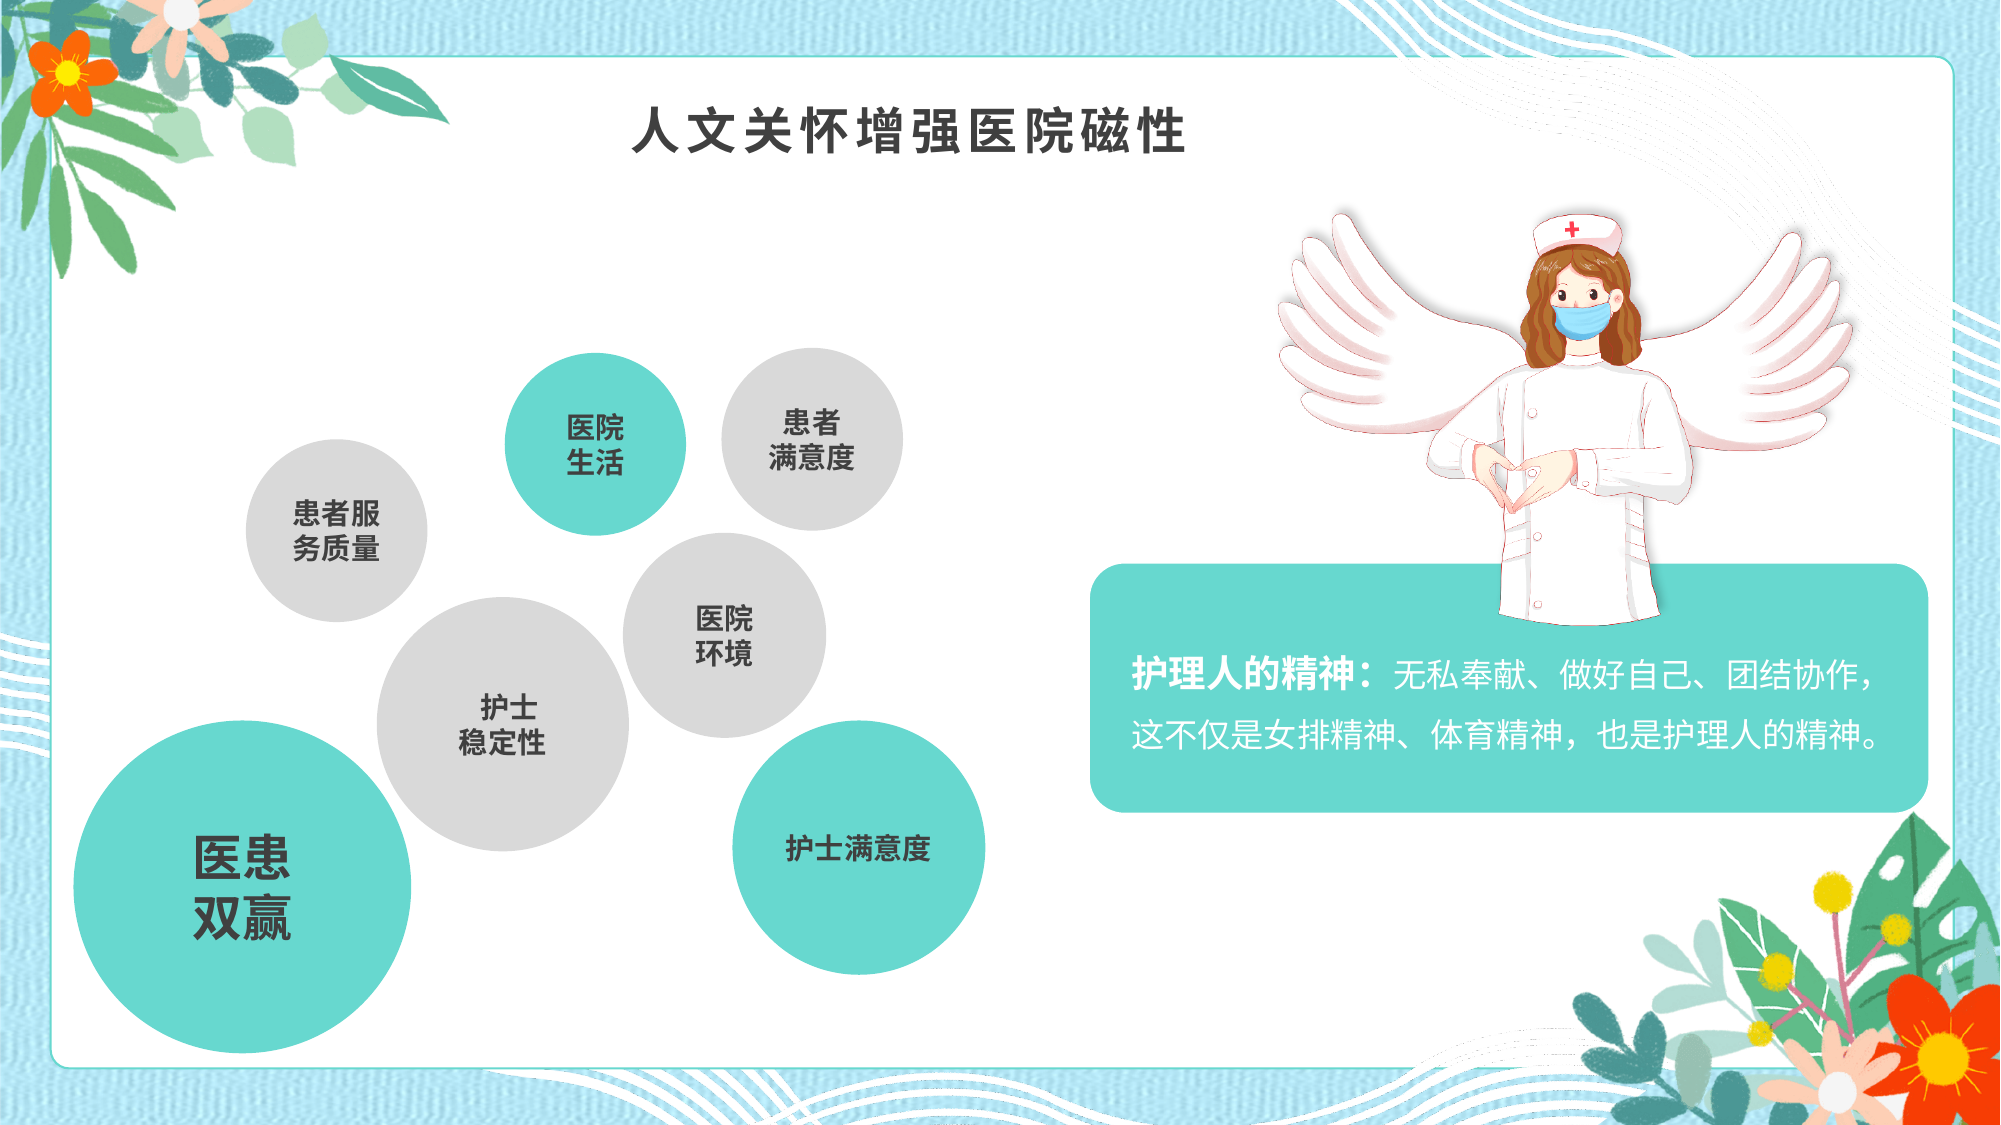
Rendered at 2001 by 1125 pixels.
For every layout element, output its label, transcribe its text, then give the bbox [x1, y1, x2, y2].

text_box 人文关怀增强医院磁性 [615, 98, 1372, 168]
text_box 医患 双赢 [73, 720, 412, 1054]
text_box 护士满意度 [732, 720, 986, 975]
text_box 医院 环境 [622, 532, 827, 738]
text_box 患者服务质量 [245, 439, 428, 623]
text_box 护士 稳定性 [376, 597, 629, 852]
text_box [1088, 562, 1930, 814]
picture [0, 0, 2000, 1125]
text_box 医院 生活 [504, 352, 687, 536]
text_box 患者 满意度 [721, 347, 904, 531]
